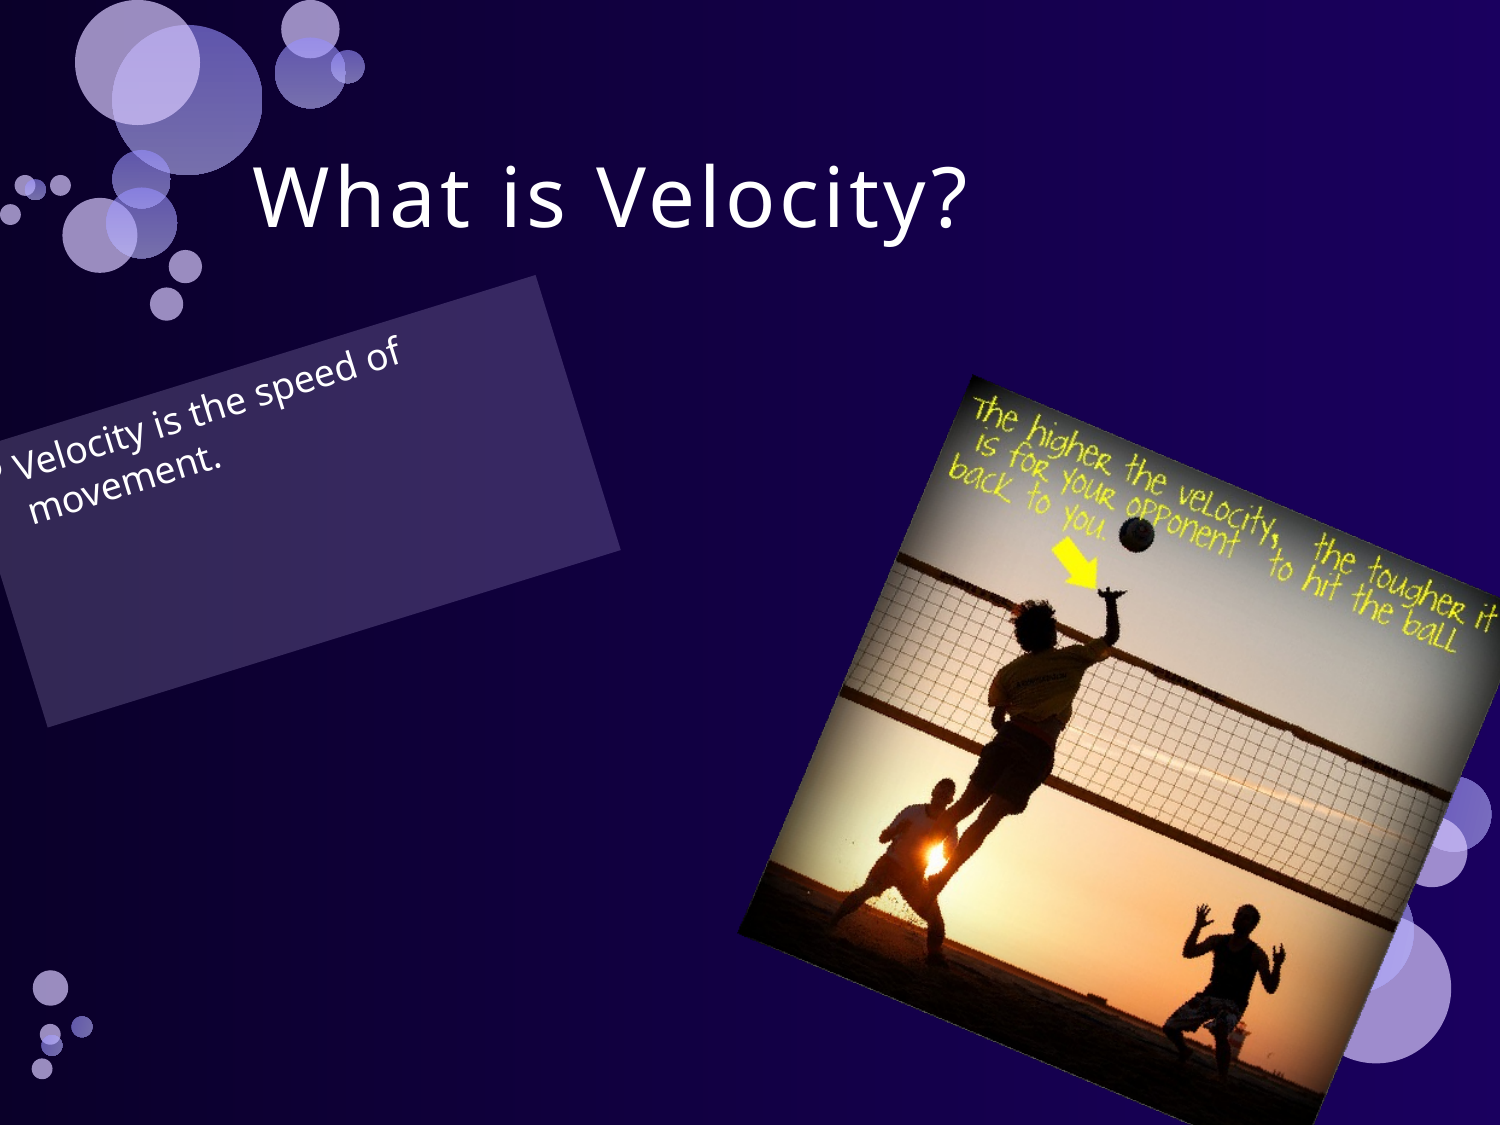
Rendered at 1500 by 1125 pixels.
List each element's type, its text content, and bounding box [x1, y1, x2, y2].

picture [738, 375, 1500, 1125]
title What is Velocity? [237, 99, 1325, 288]
list Velocity is the speed of movement. [0, 274, 621, 728]
